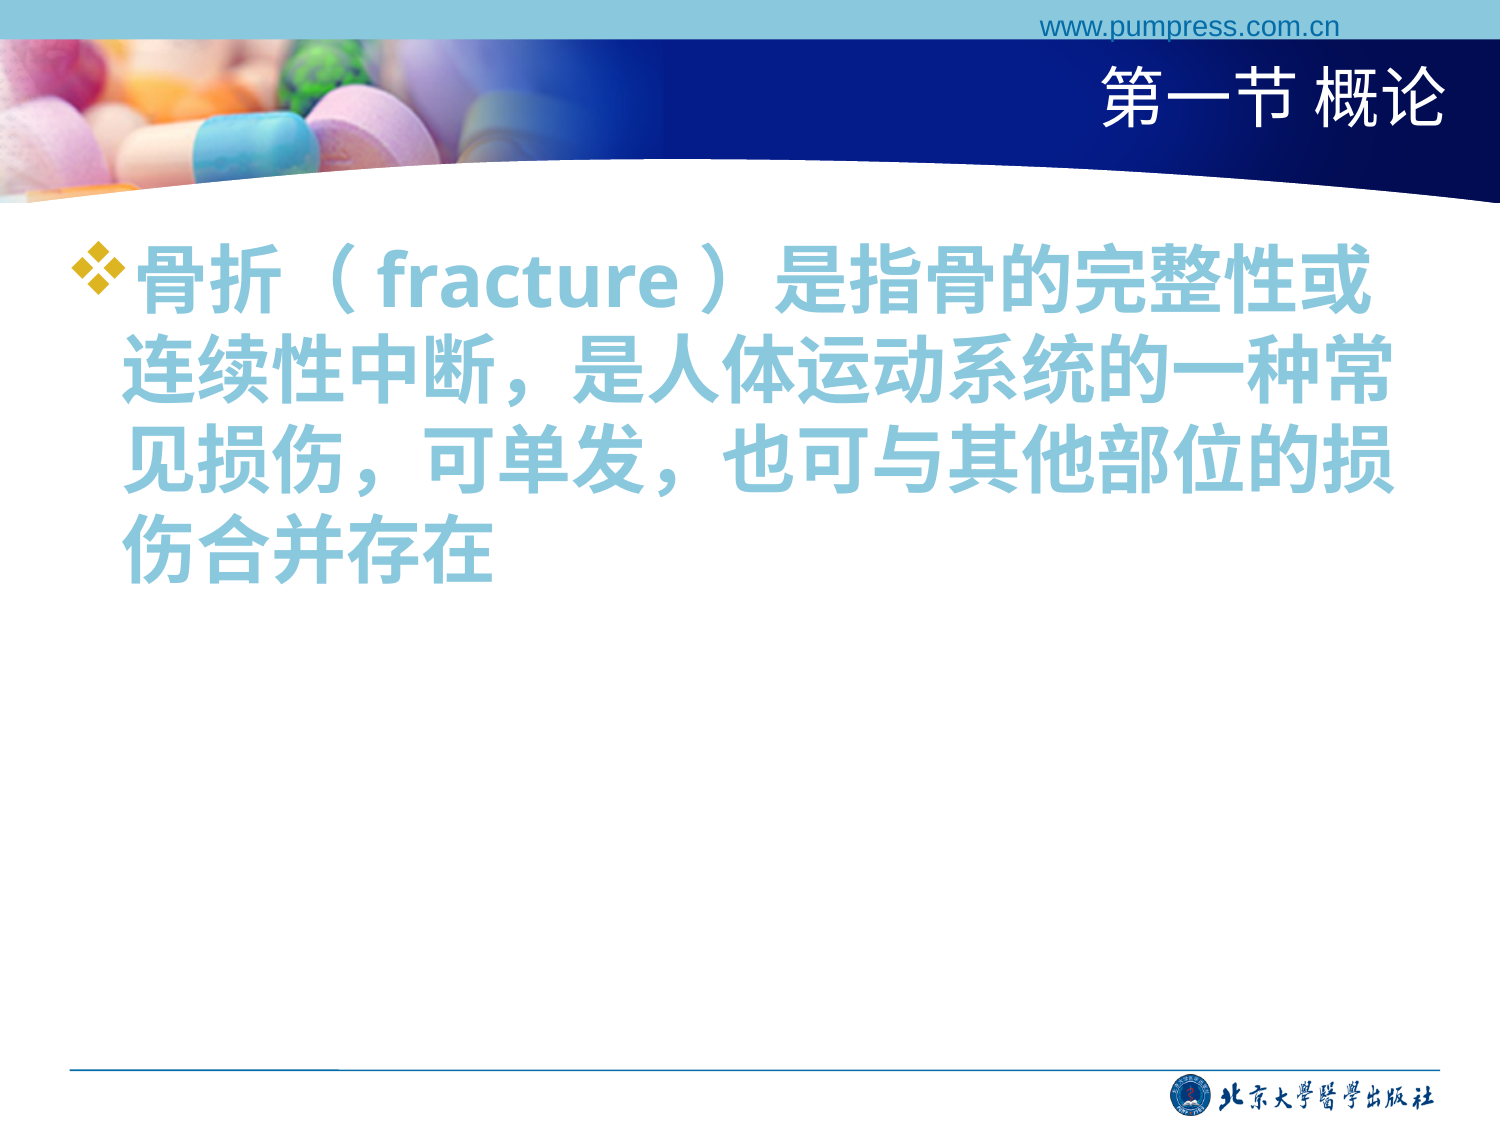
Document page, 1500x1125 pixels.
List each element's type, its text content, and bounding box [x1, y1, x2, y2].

picture [0, 40, 1500, 203]
slide_number www.pumpress.com.cn [1025, 0, 1463, 38]
picture [1170, 1074, 1436, 1118]
title 第一节 概论 [137, 49, 1463, 143]
list 骨折（fracture）是指骨的完整性或连续性中断，是人体运动系统的一种常见损伤，可单发，也可与其他部位的损伤合并存在 [49, 224, 1463, 1026]
